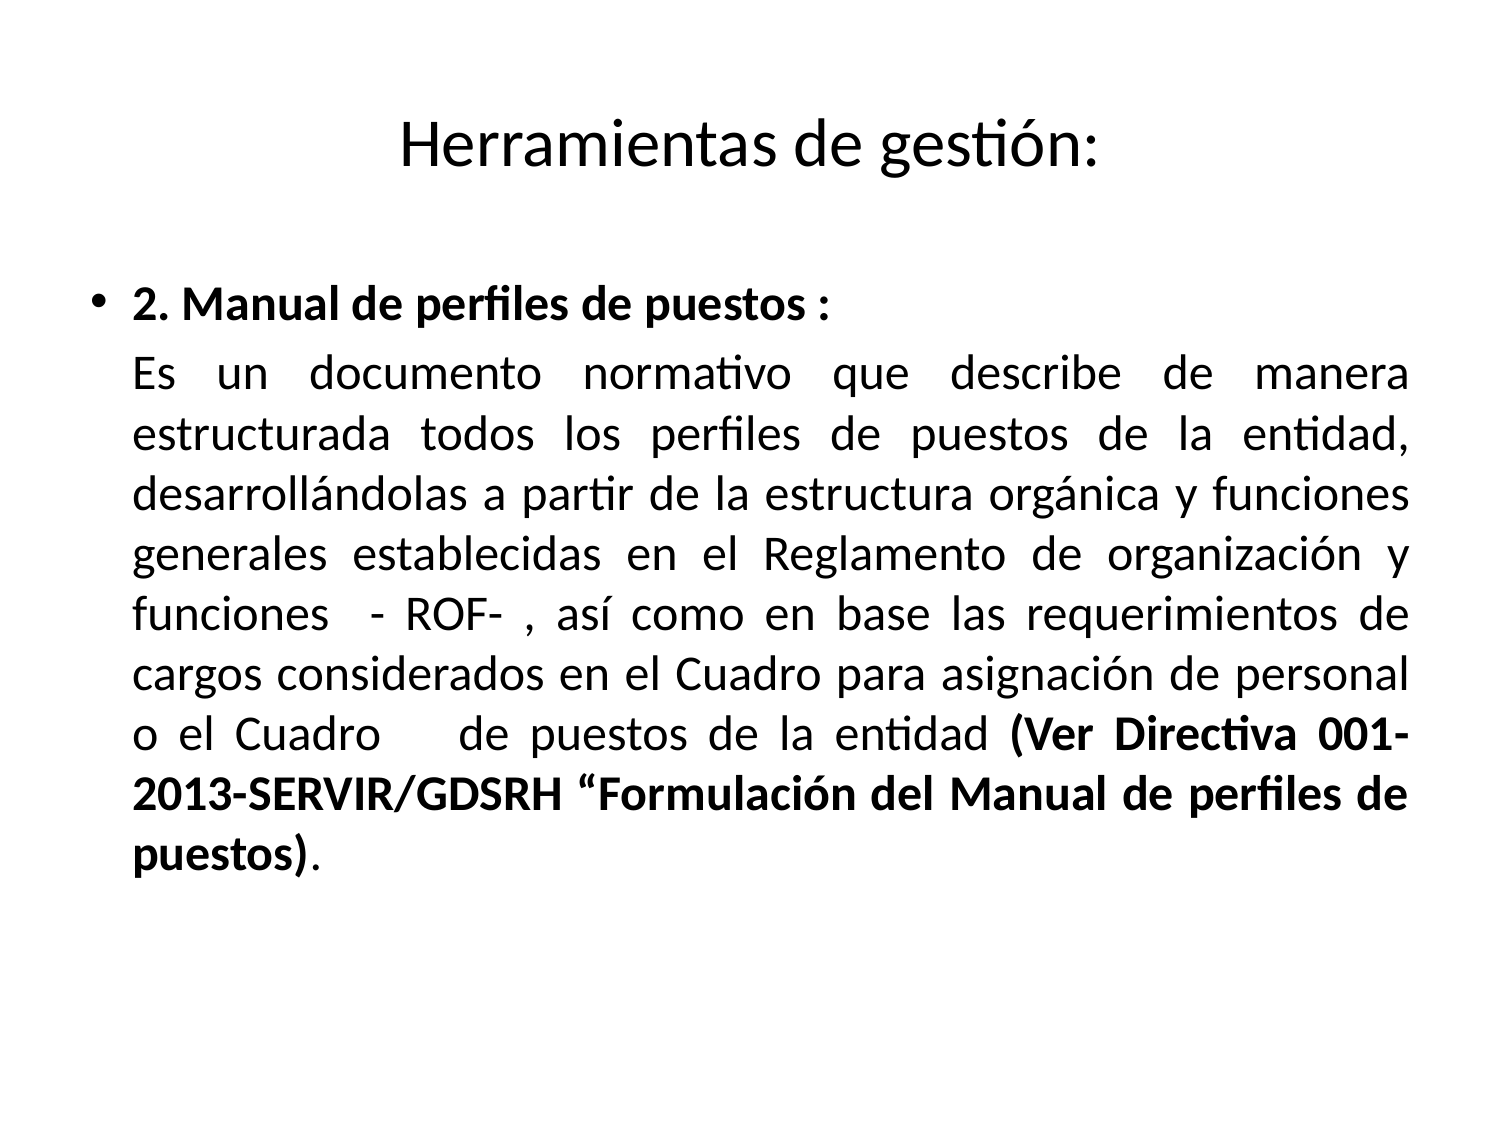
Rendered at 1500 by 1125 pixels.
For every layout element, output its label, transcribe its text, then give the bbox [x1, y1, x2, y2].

list 2. Manual de perfiles de puestos : Es un documento normativo que describe de manera estructurada todos los perfiles de puestos de la entidad, desarrollándolas a partir de la estructura orgánica y funciones generales establecidas en el Reglamento de organización y funciones - ROF- , así como en base las requerimientos de cargos considerados en el Cuadro para asignación de personal o el Cuadro de puestos de la entidad (Ver Directiva 001-2013-SERVIR/GDSRH “Formulación del Manual de perfiles de puestos). [74, 262, 1426, 1006]
title Herramientas de gestión: [74, 44, 1426, 233]
